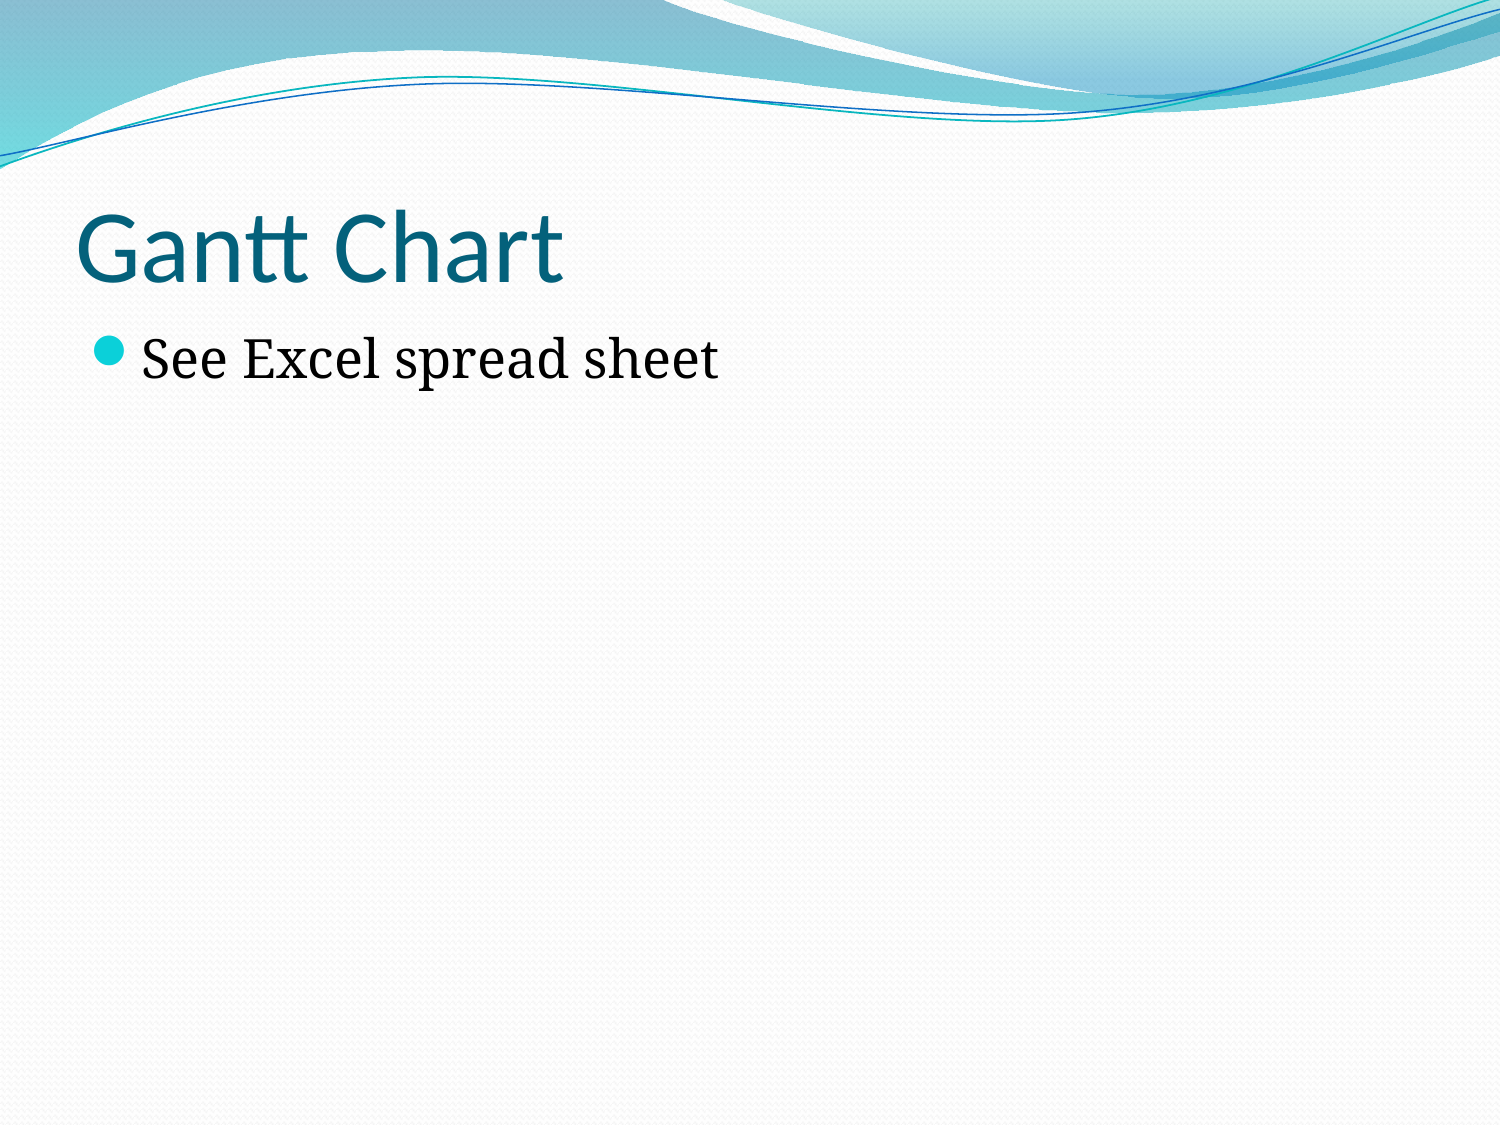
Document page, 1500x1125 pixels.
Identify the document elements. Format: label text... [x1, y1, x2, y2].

title Gantt Chart [75, 115, 1425, 303]
list See Excel spread sheet [75, 317, 1425, 1038]
